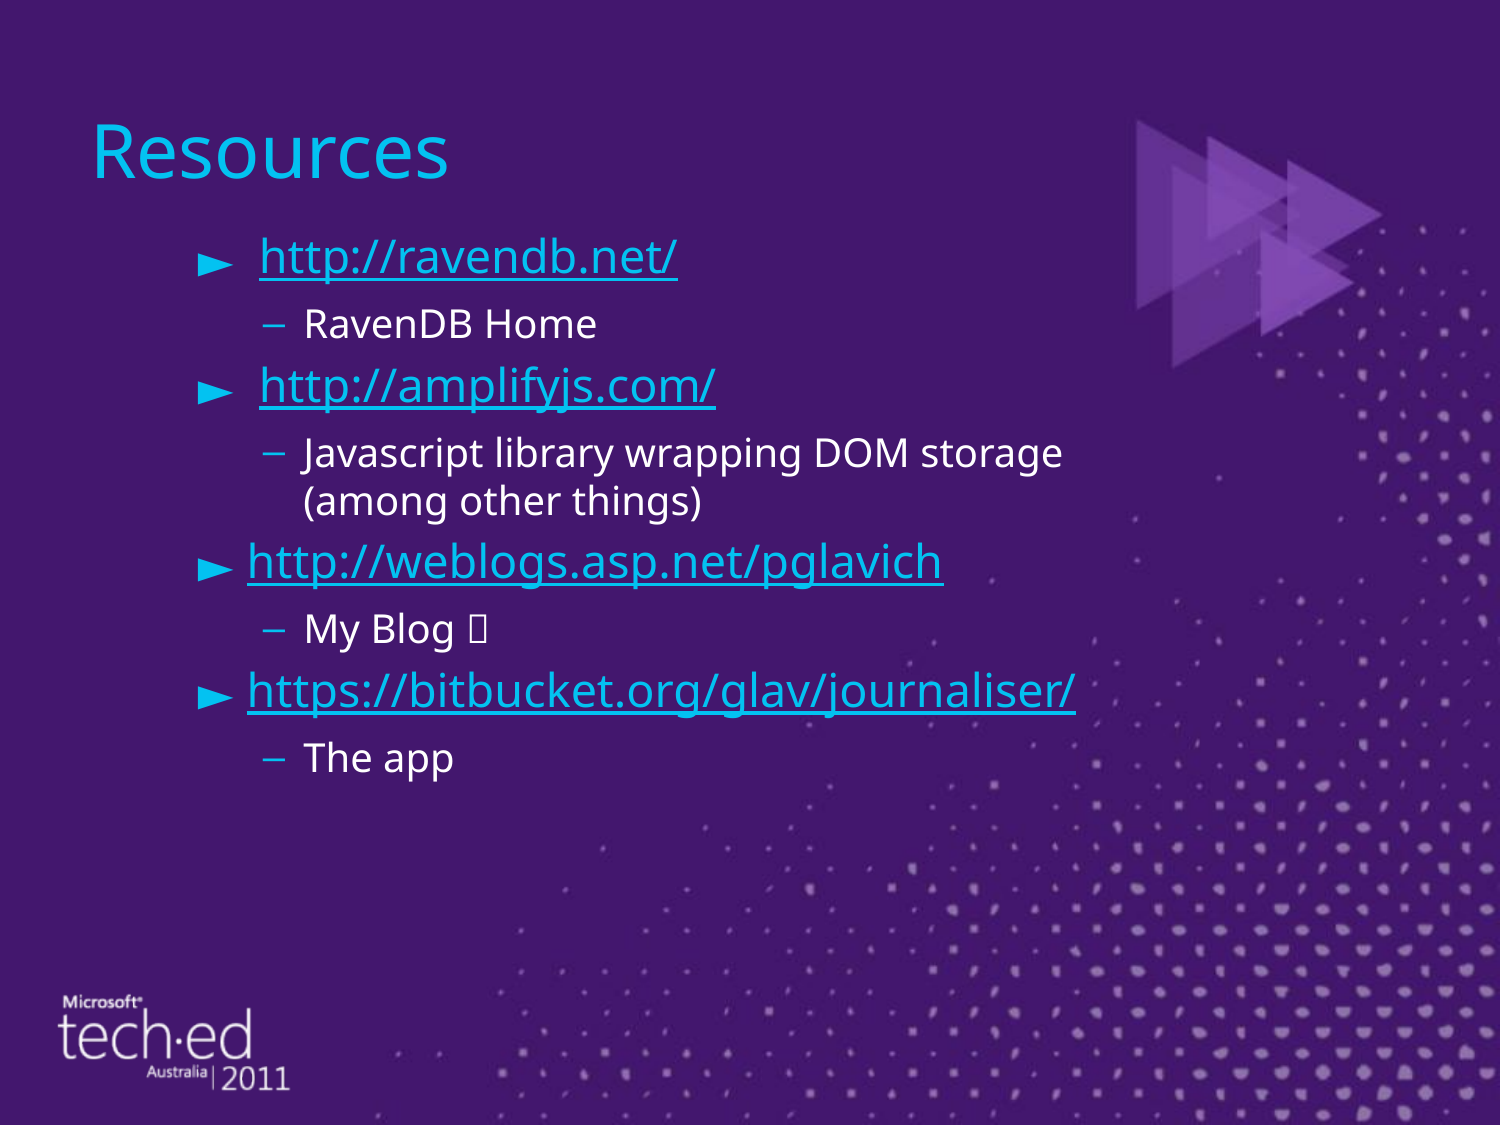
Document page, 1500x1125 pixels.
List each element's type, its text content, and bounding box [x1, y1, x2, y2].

picture [0, 0, 1500, 1125]
list http://ravendb.net/ RavenDB Home http://amplifyjs.com/ Javascript library wrapping DOM storage (among other things) http://weblogs.asp.net/pglavich My Blog  https://bitbucket.org/glav/journaliser/ The app [183, 219, 1233, 790]
title Resources [75, 54, 1425, 243]
